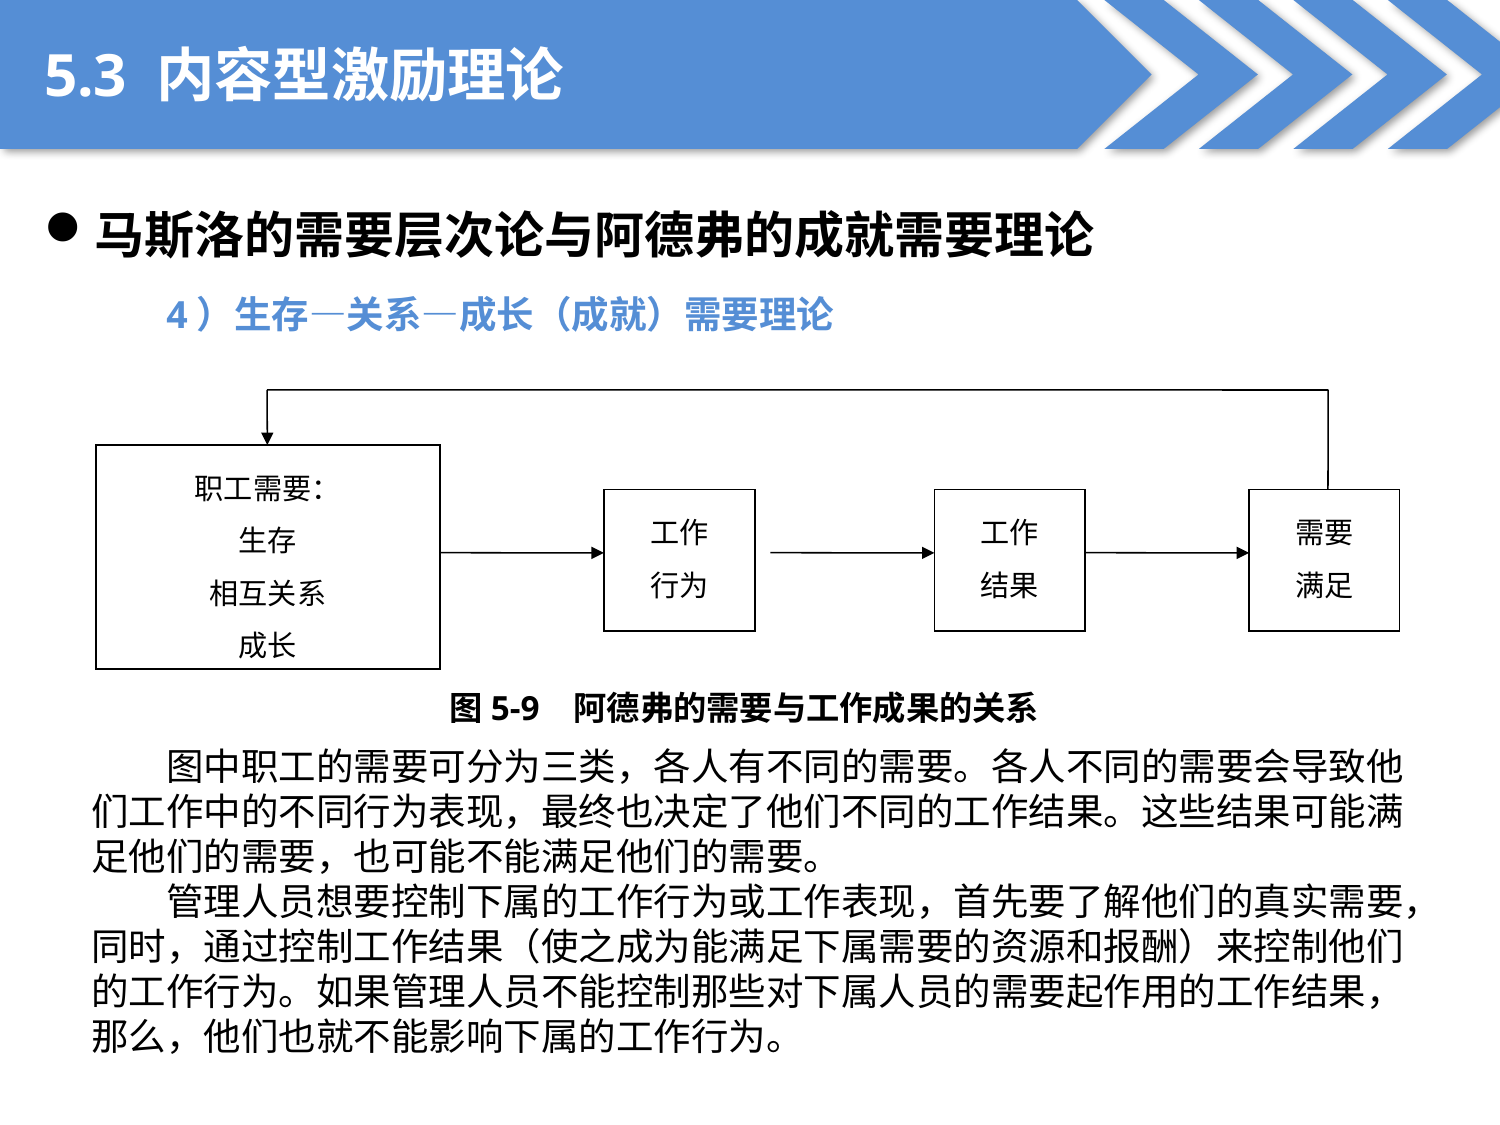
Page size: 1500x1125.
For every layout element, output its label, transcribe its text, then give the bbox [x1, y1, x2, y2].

text_box 5.3 内容型激励理论 [29, 30, 580, 116]
text_box 图5-9 阿德弗的需要与工作成果的关系 [434, 679, 1055, 735]
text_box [95, 389, 1400, 669]
text_box 4）生存—关系—成长（成就）需要理论 [76, 283, 1424, 344]
text_box 图中职工的需要可分为三类，各人有不同的需要。各人不同的需要会导致他们工作中的不同行为表现，最终也决定了他们不同的工作结果。这些结果可能满足他们的需要，也可能不能满足他们的需要。 管理人员想要控制下属的工作行为或工作表现，首先要了解他们的真实需要，同时，通过控制工作结果（使之成为能满足下属需要的资源和报酬）来控制他们的工作行为。如果管理人员不能控制那些对下属人员的需要起作用的工作结果，那么，他们也就不能影响下属的工作行为。 [76, 735, 1424, 1066]
text_box 马斯洛的需要层次论与阿德弗的成就需要理论 [29, 196, 1176, 271]
